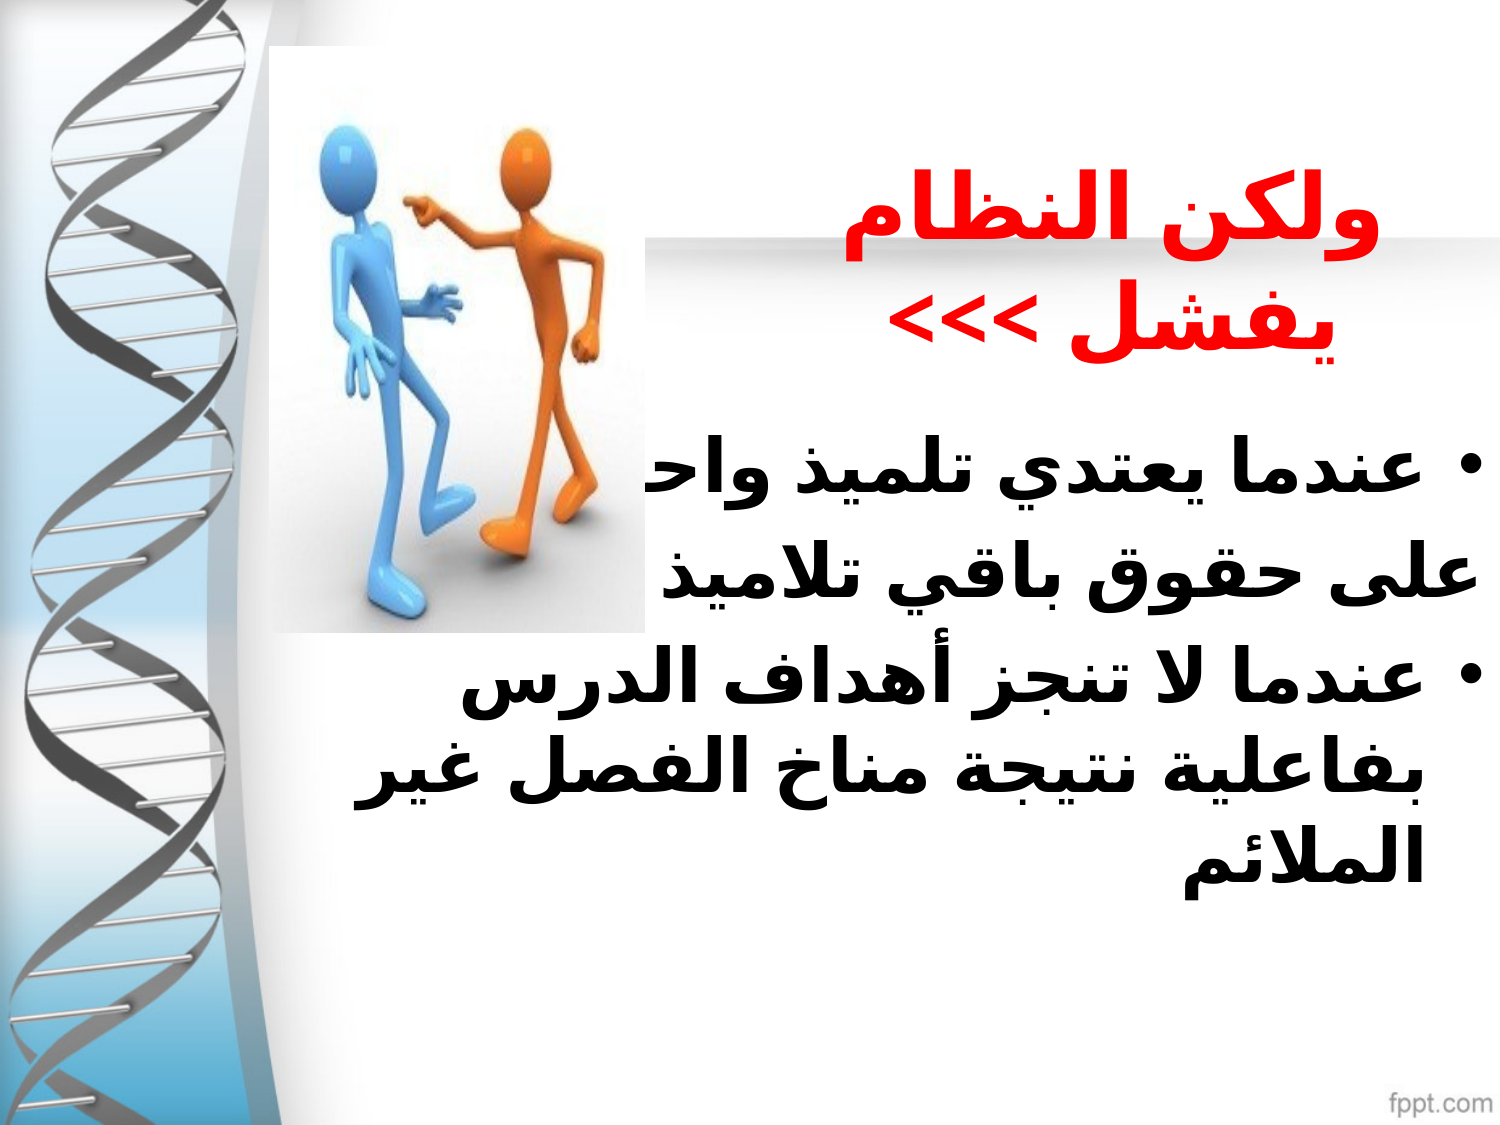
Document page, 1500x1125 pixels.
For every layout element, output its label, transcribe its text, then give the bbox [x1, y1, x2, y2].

text_box ولكن النظام يفشل >>> [679, 140, 1500, 376]
picture [269, 46, 645, 633]
list عندما يعتدي تلميذ واحد أو أكثر على حقوق باقي تلاميذ الفصل عندما لا تنجز أهداف الدرس بفاعلية نتيجة مناخ الفصل غير الملائم [222, 410, 1500, 1125]
